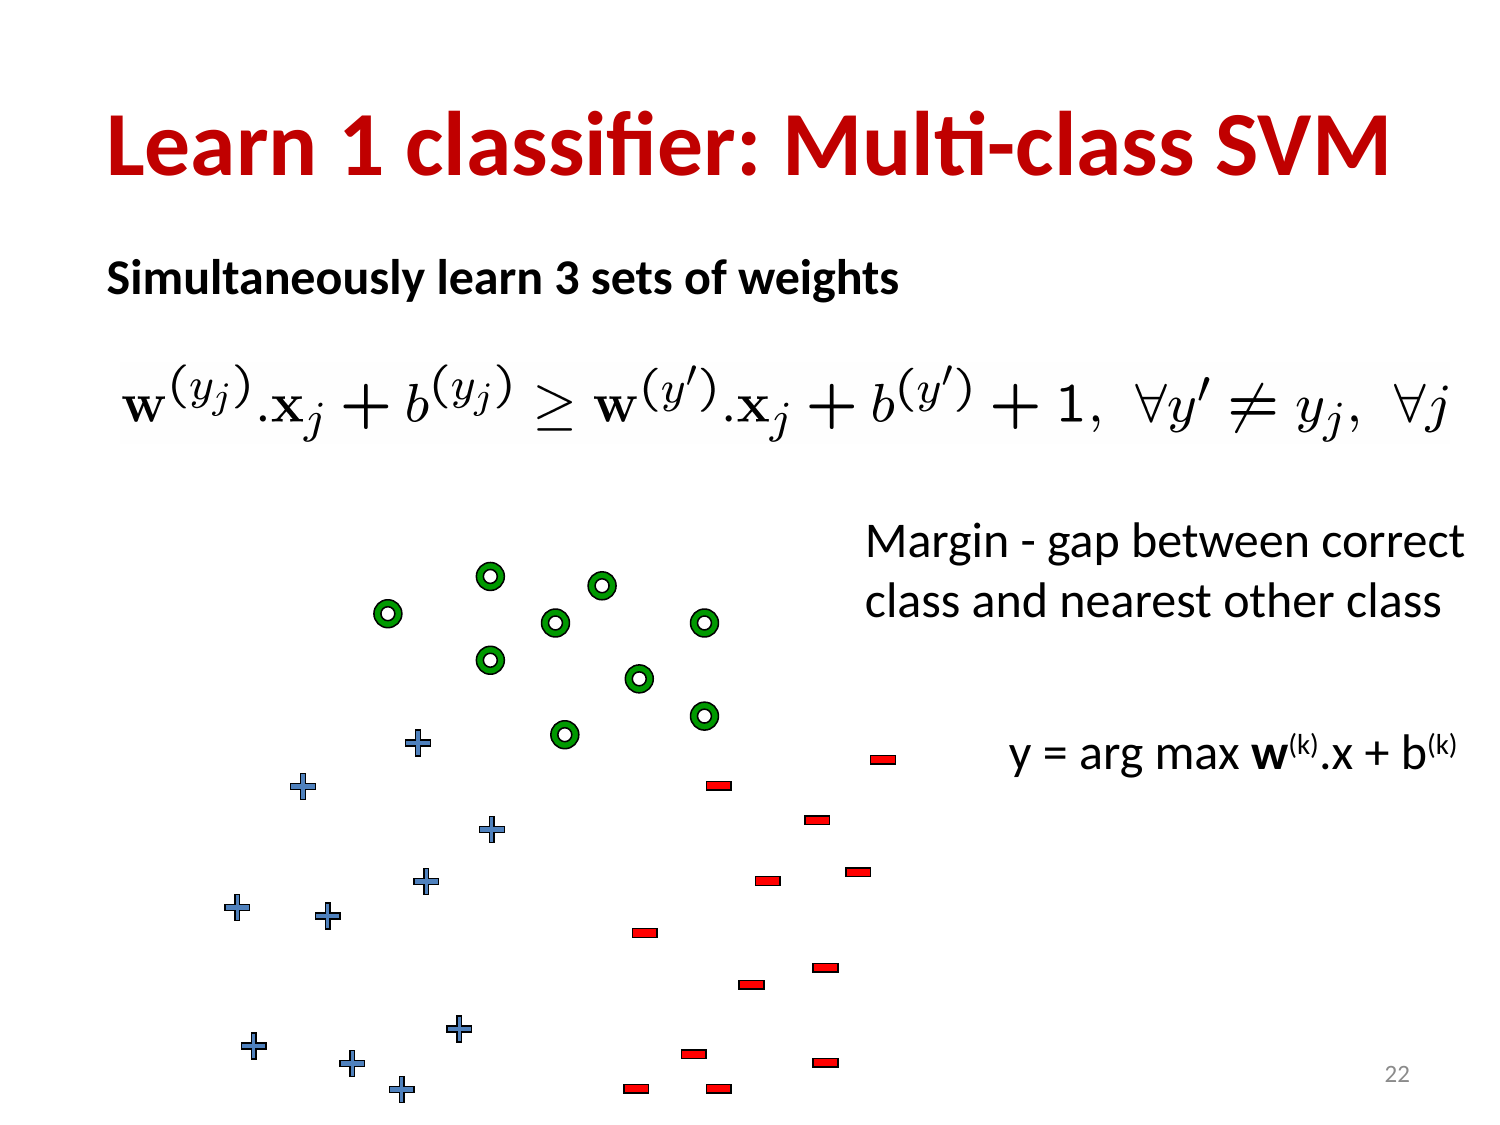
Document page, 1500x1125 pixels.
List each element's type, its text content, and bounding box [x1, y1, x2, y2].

title Learn 1 classifier: Multi-class SVM [75, 45, 1425, 233]
text_box Margin - gap between correct class and nearest other class [849, 499, 1500, 635]
picture [119, 362, 1451, 444]
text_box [224, 562, 896, 1103]
text_box y = arg max w(k).x + b(k) [994, 711, 1473, 787]
slide_number 22 [1074, 1042, 1425, 1103]
text_box Simultaneously learn 3 sets of weights [91, 237, 916, 313]
